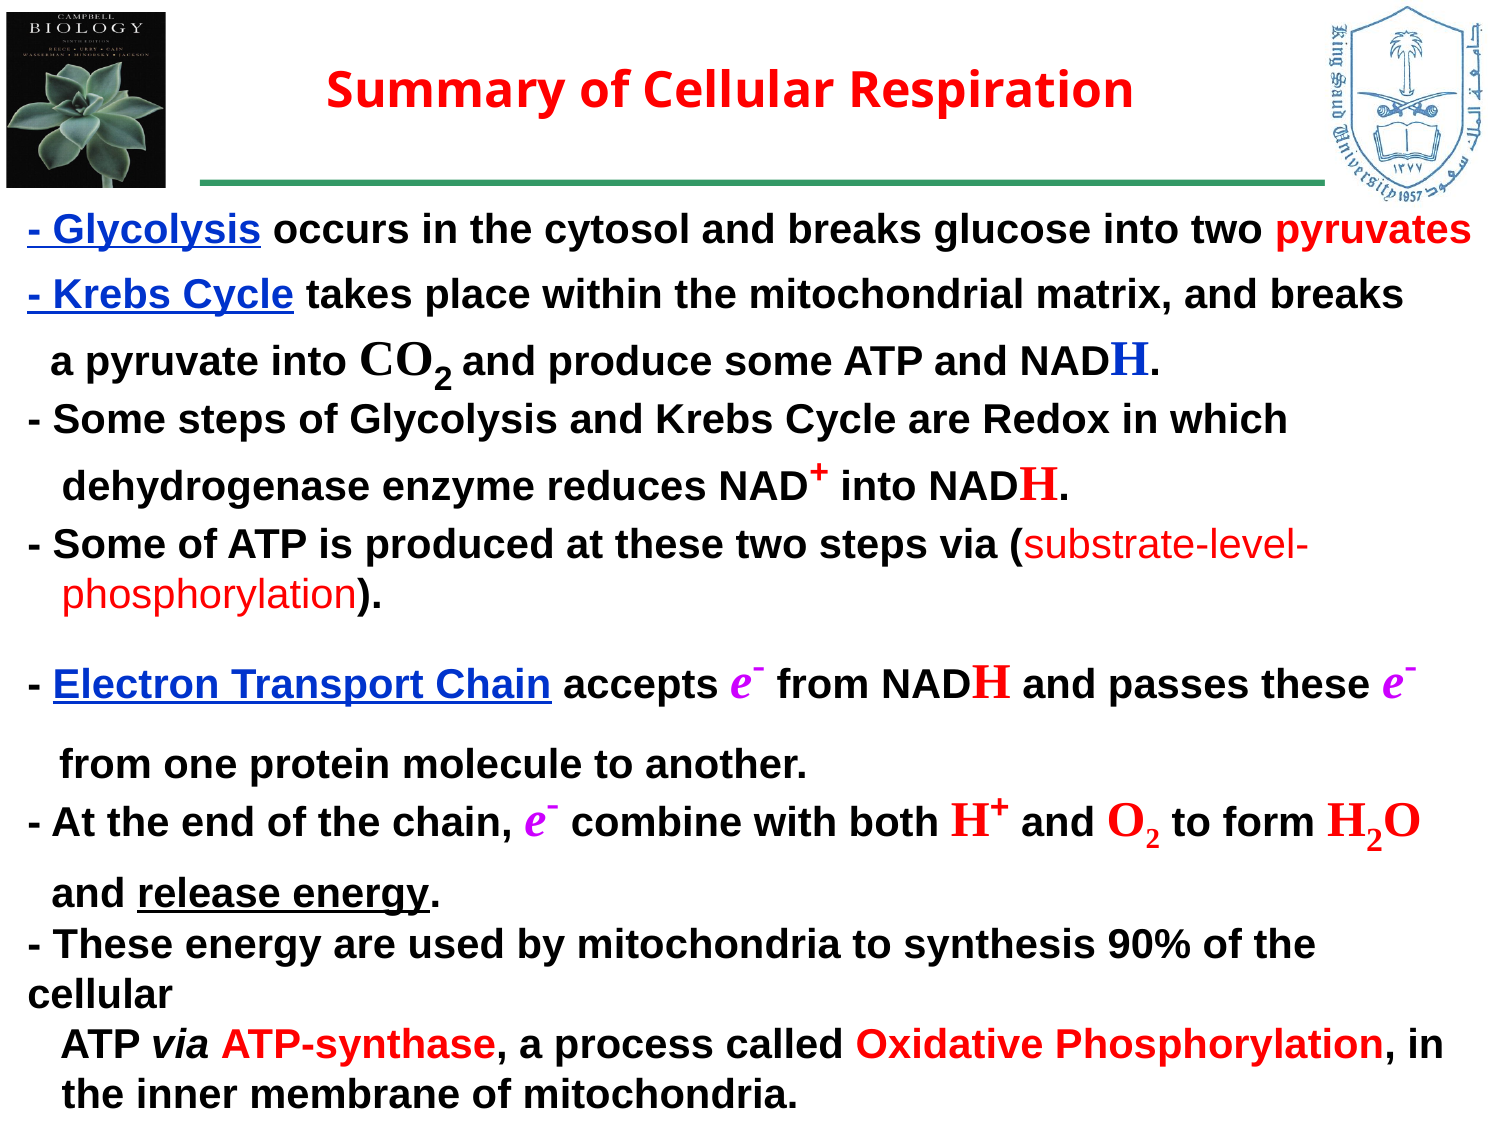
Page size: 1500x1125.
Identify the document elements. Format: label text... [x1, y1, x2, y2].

text_box - These energy are used by mitochondria to synthesis 90% of the cellular ATP via ATP-synthase, a process called Oxidative Phosphorylation, in the inner membrane of mitochondria. [12, 909, 1488, 1125]
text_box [5, 0, 1488, 209]
text_box - At the end of the chain, e- combine with both H+ and O2 to form H2O and release energy. [12, 762, 1463, 909]
text_box - Glycolysis occurs in the cytosol and breaks glucose into two pyruvates [12, 214, 1488, 260]
text_box - Some of ATP is produced at these two steps via (substrate-level- phosphorylation). [12, 509, 1450, 625]
text_box - Some steps of Glycolysis and Krebs Cycle are Redox in which dehydrogenase enzyme reduces NAD+ into NADH. [12, 384, 1463, 520]
text_box - Krebs Cycle takes place within the mitochondrial matrix, and breaks a pyruvate into CO2 and produce some ATP and NADH. [12, 259, 1463, 384]
text_box - Electron Transport Chain accepts e- from NADH and passes these e- from one protein molecule to another. [12, 625, 1438, 762]
